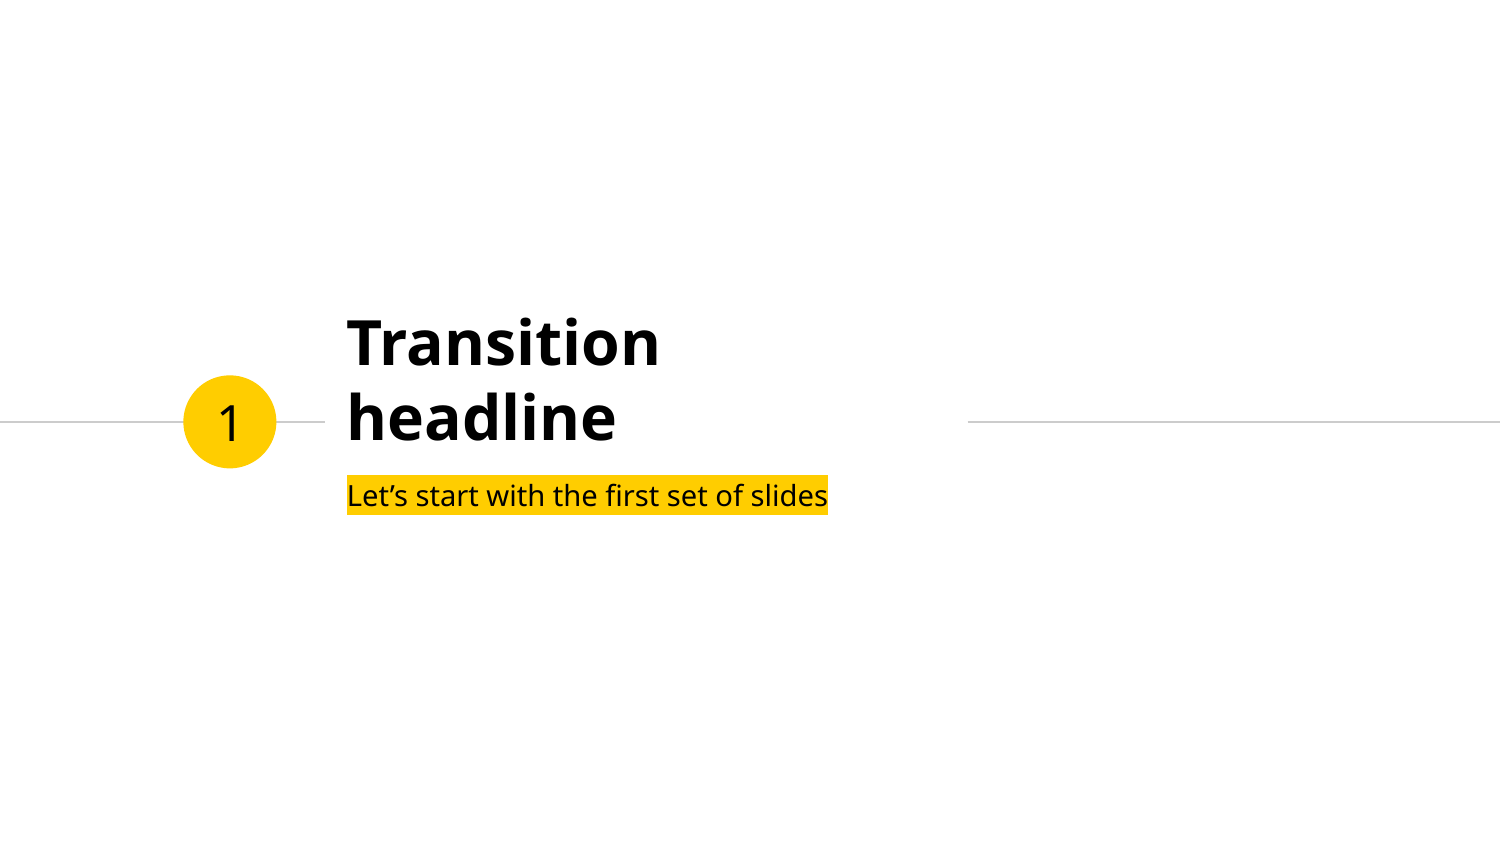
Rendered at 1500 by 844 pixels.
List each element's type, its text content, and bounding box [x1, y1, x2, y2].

text_box 1 [186, 375, 276, 468]
title Transition headline [331, 277, 954, 461]
subtitle Let’s start with the first set of slides [331, 461, 1249, 591]
